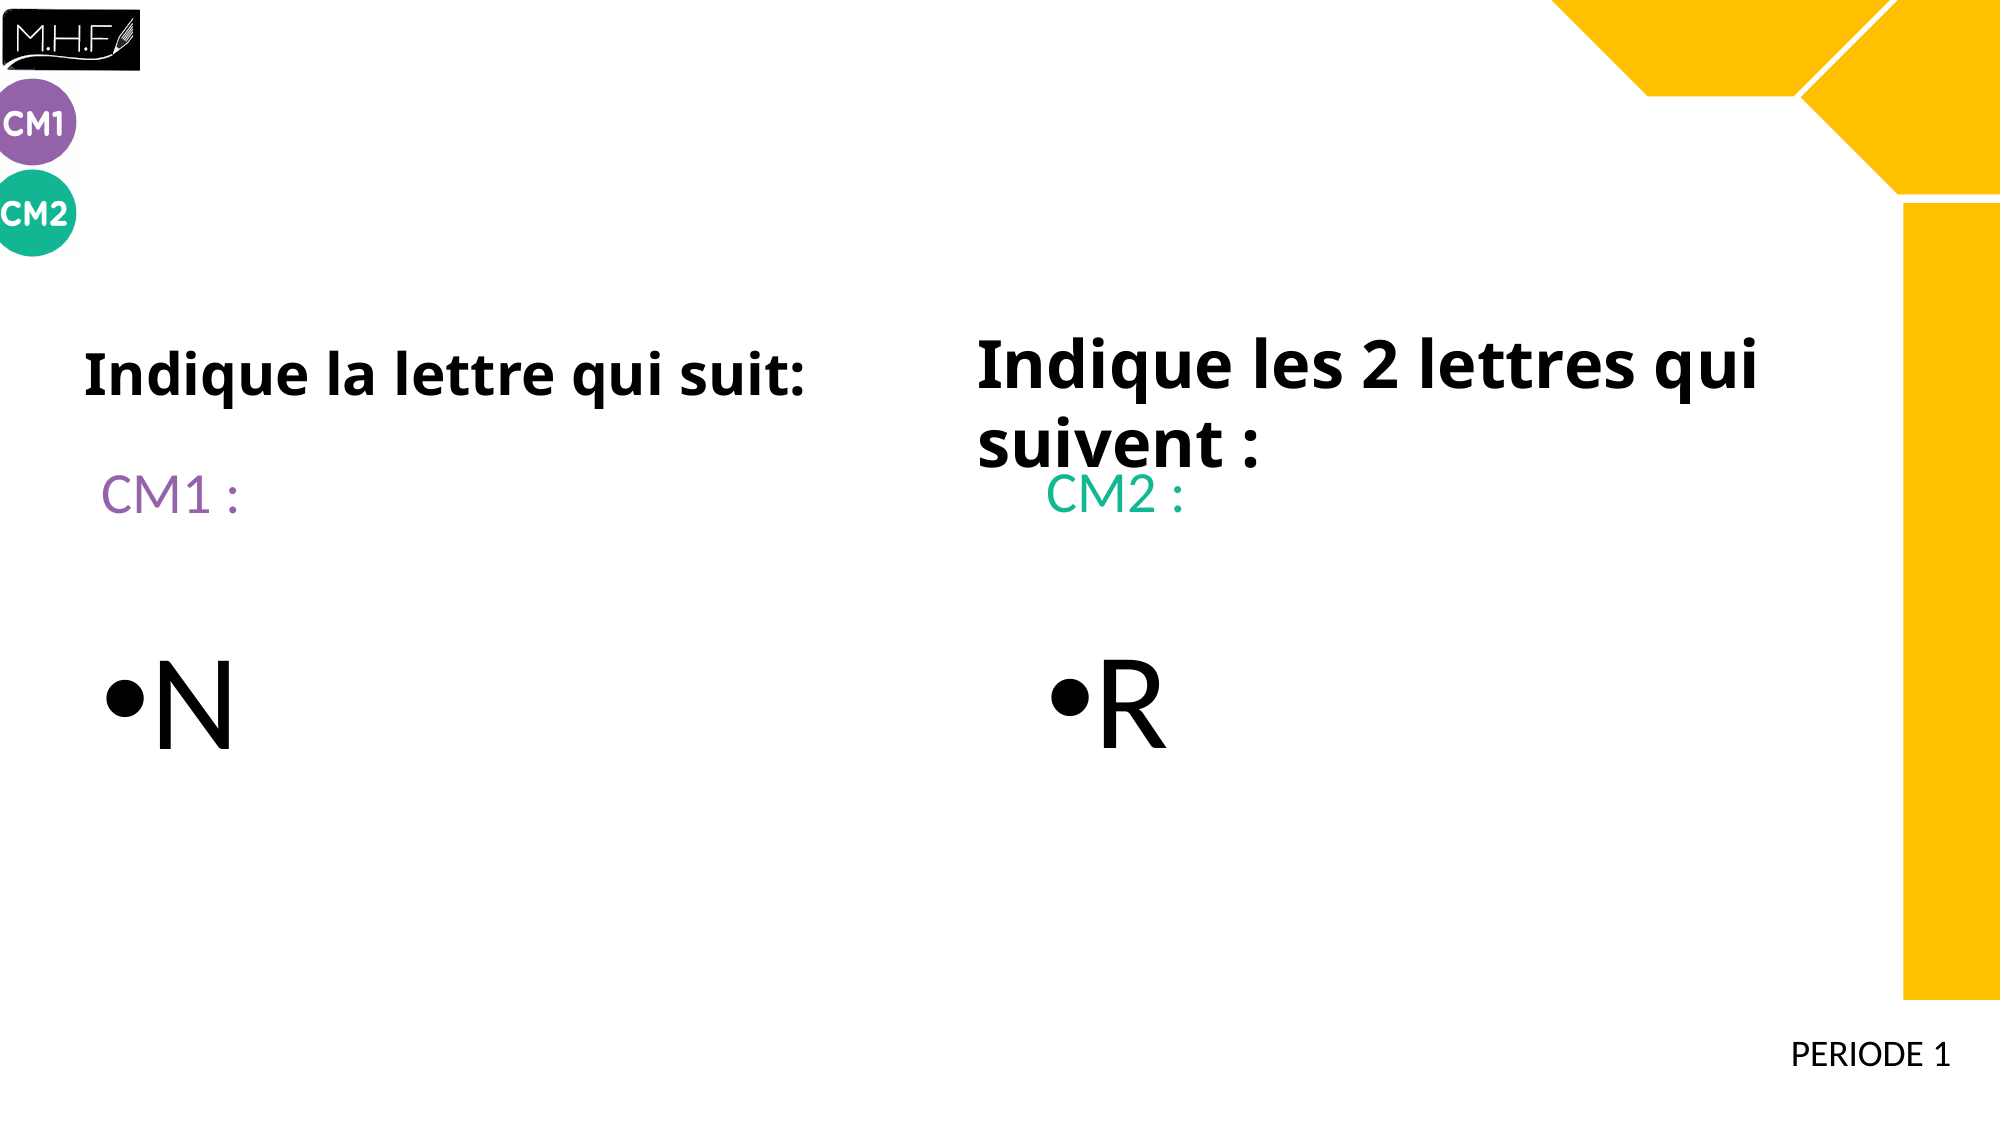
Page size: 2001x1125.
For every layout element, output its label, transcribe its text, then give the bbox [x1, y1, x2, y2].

picture [0, 7, 140, 259]
list CM1 : N [86, 455, 897, 1015]
text_box Indique les 2 lettres qui suivent : [962, 313, 2000, 489]
text_box [1799, 0, 2000, 196]
text_box [1549, 0, 1892, 98]
text_box PERIODE 1 [1362, 1021, 1967, 1125]
text_box [1902, 489, 2000, 1001]
text_box CM2 : R [1031, 489, 1853, 1014]
title Indique la lettre qui suit: [69, 266, 963, 487]
text_box [1902, 202, 2000, 313]
